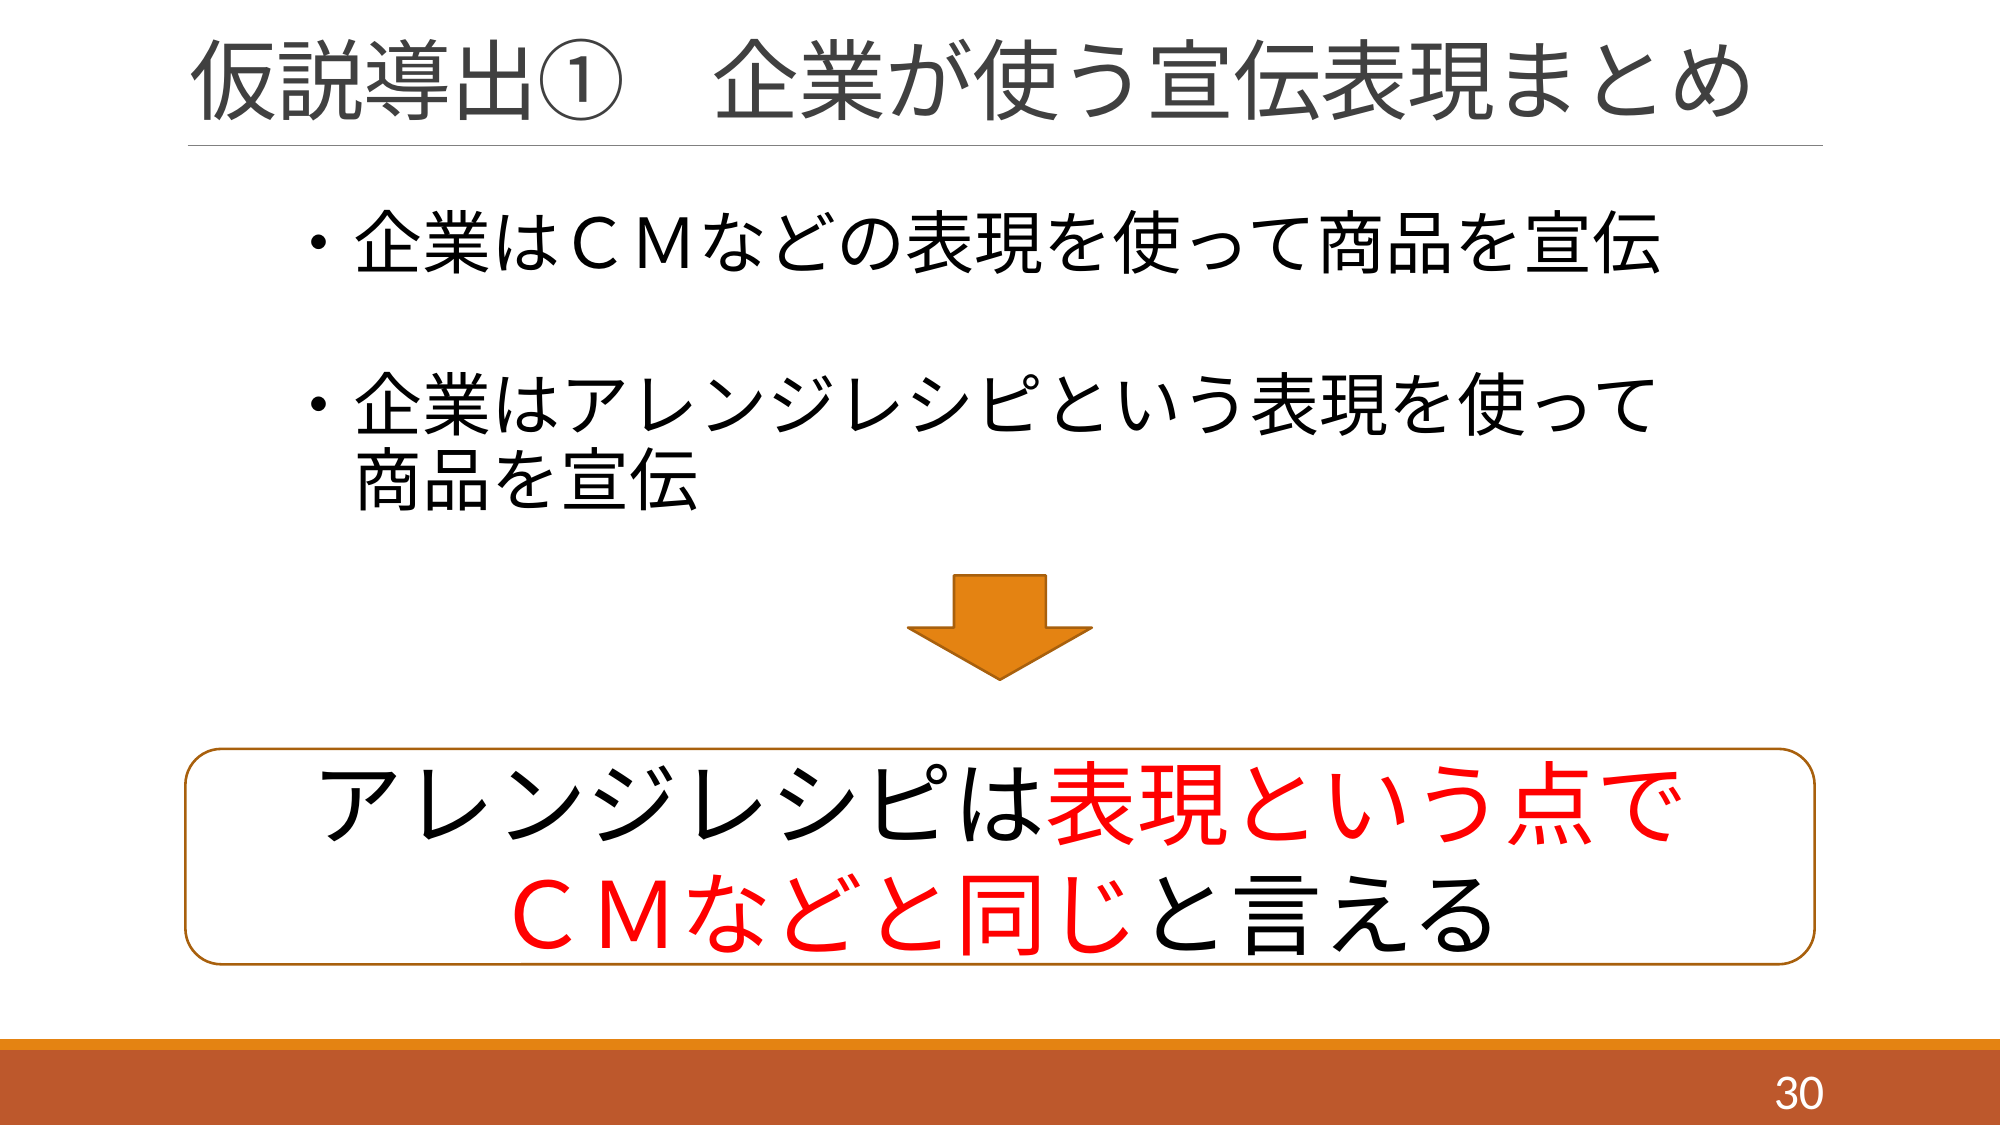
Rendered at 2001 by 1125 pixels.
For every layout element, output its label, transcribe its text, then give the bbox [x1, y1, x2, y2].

list ・企業はＣＭなどの表現を使って商品を宣伝 ・企業はアレンジレシピという表現を使って 商品を宣伝 [284, 201, 1716, 587]
text_box アレンジレシピは表現という点で ＣＭなどと同じと言える [184, 747, 1816, 966]
slide_number 30 [1624, 1059, 1840, 1120]
text_box [906, 574, 1094, 681]
title 仮説導出① 企業が使う宣伝表現まとめ [174, 13, 1825, 140]
